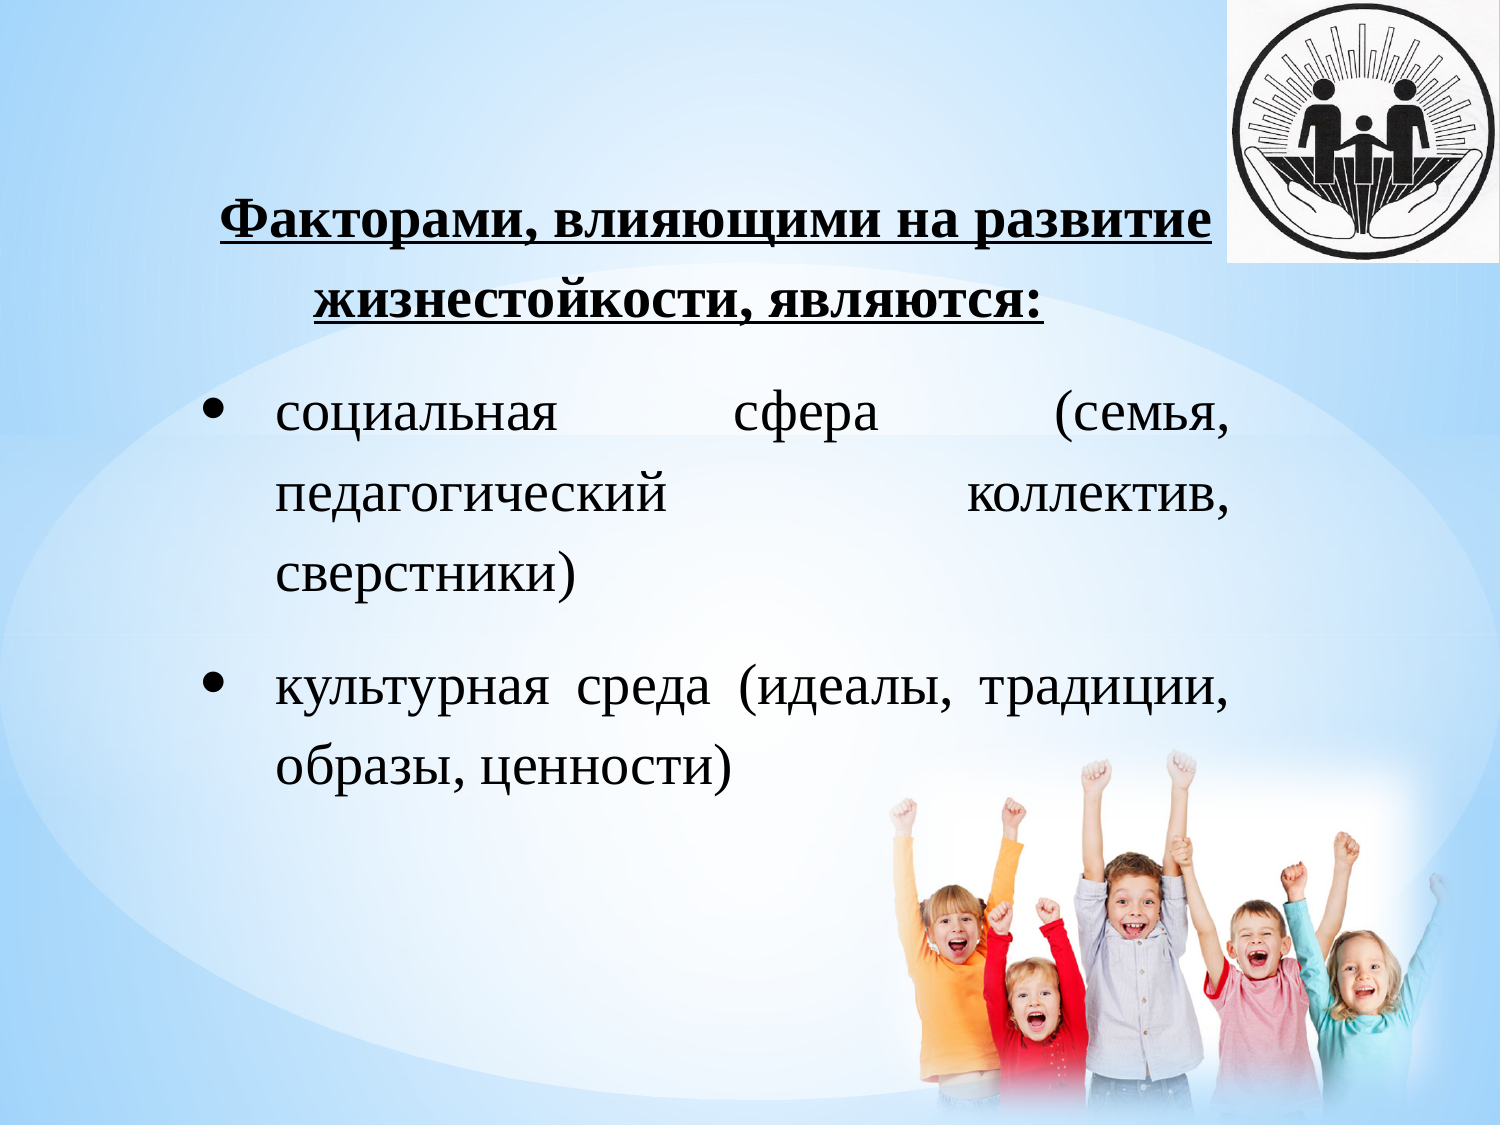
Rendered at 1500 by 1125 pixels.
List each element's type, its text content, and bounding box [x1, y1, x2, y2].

picture [855, 719, 1465, 1125]
picture [1226, 0, 1500, 263]
subtitle Факторами, влияющими на развитие жизнестойкости, являются: социальная сфера (семья, педагогический коллектив, сверстники) культурная среда (идеалы, традиции, образы, ценности) [112, 160, 1247, 846]
